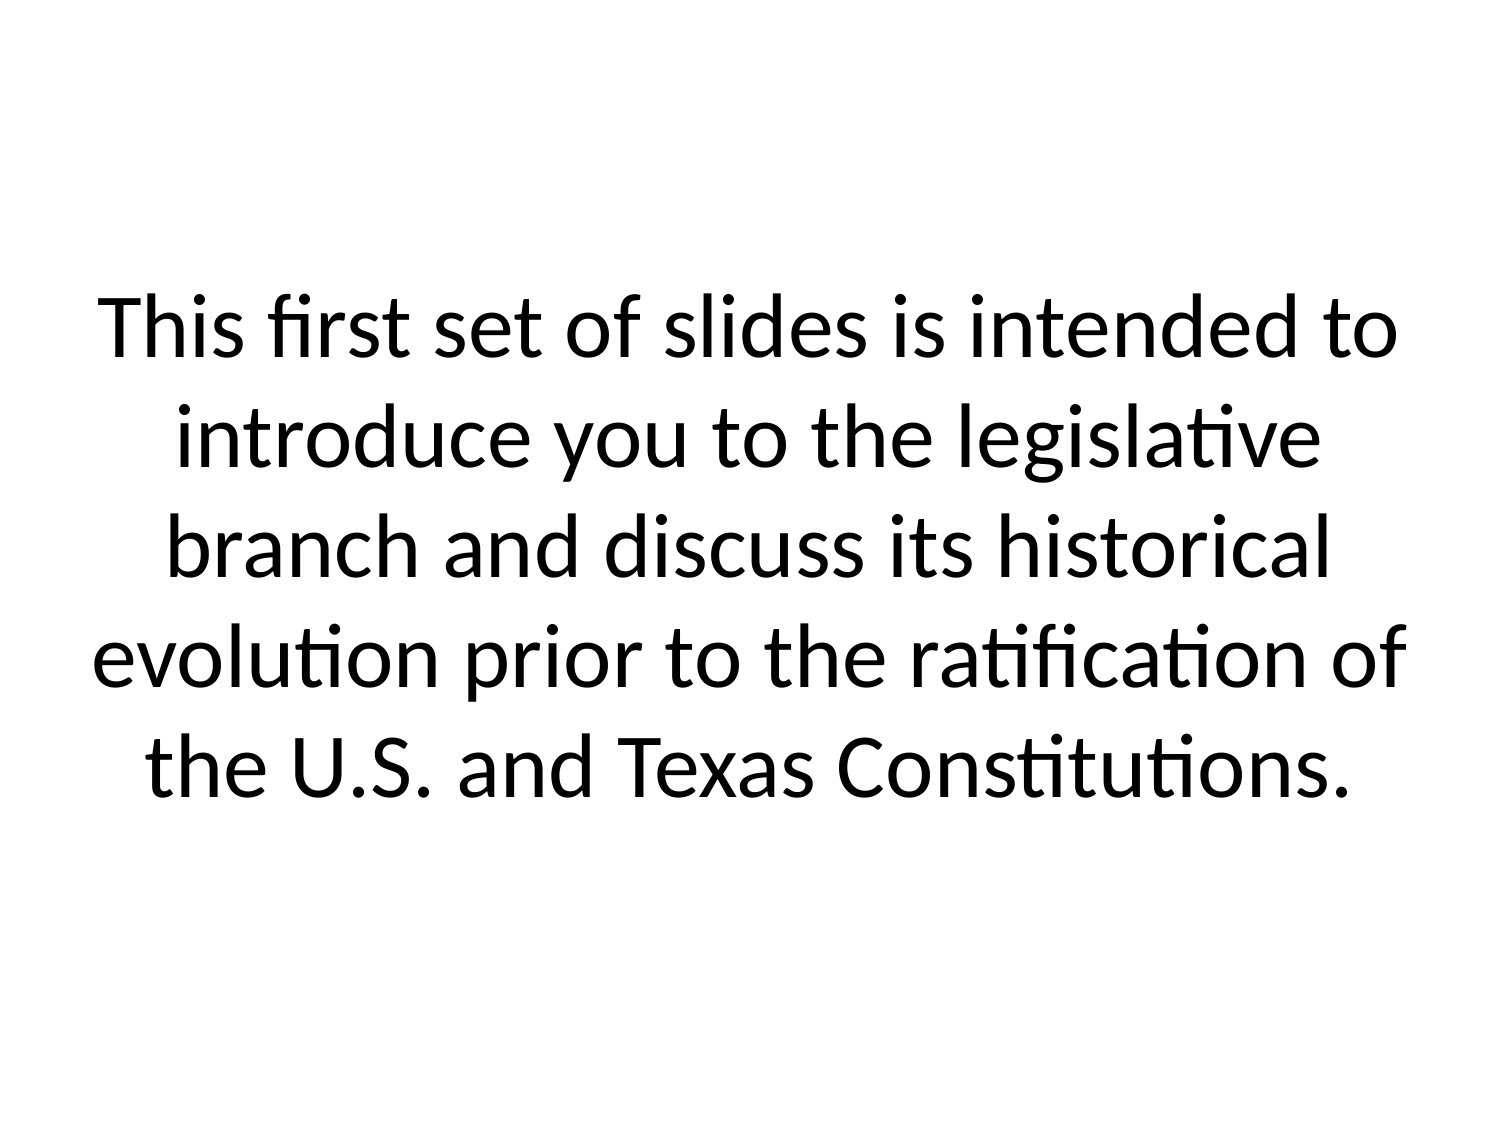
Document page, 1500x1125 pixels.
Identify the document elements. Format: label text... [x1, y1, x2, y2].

title This first set of slides is intended to introduce you to the legislative branch and discuss its historical evolution prior to the ratification of the U.S. and Texas Constitutions. [74, 44, 1426, 1038]
